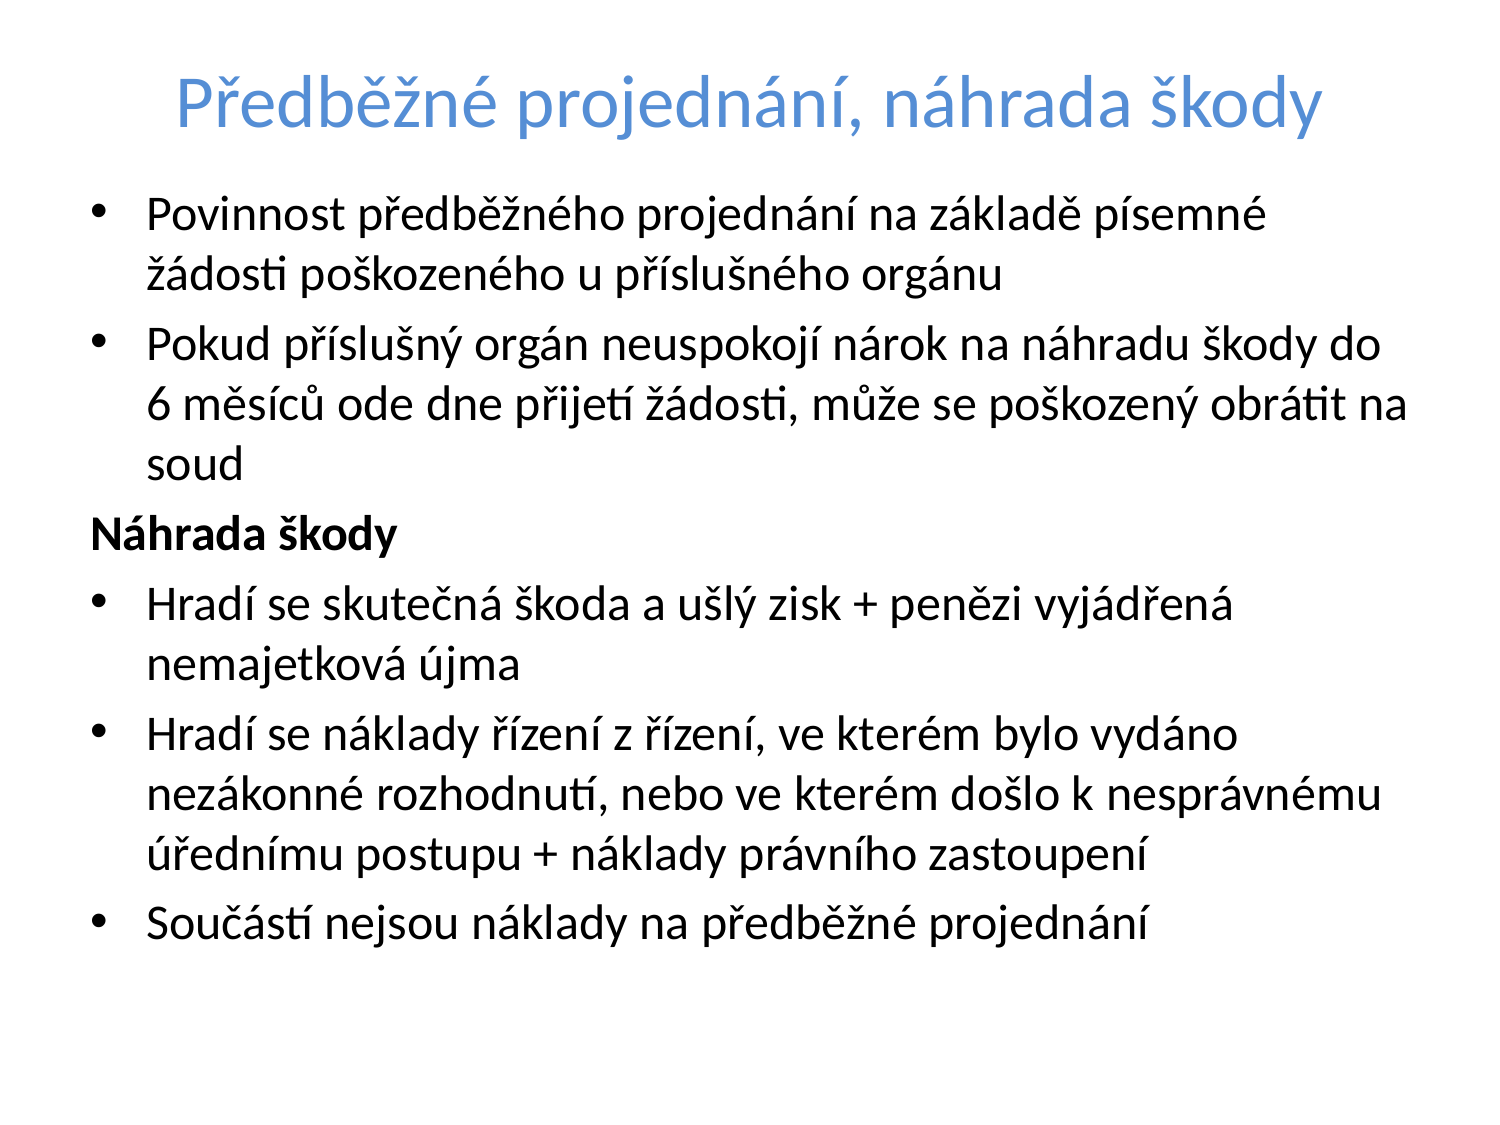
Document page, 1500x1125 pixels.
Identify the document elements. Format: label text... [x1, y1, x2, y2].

title Předběžné projednání, náhrada škody [75, 45, 1425, 149]
list Povinnost předběžného projednání na základě písemné žádosti poškozeného u příslušného orgánu Pokud příslušný orgán neuspokojí nárok na náhradu škody do 6 měsíců ode dne přijetí žádosti, může se poškozený obrátit na soud Náhrada škody Hradí se skutečná škoda a ušlý zisk + penězi vyjádřená nemajetková újma Hradí se náklady řízení z řízení, ve kterém bylo vydáno nezákonné rozhodnutí, nebo ve kterém došlo k nesprávnému úřednímu postupu + náklady právního zastoupení Součástí nejsou náklady na předběžné projednání [75, 172, 1425, 1059]
